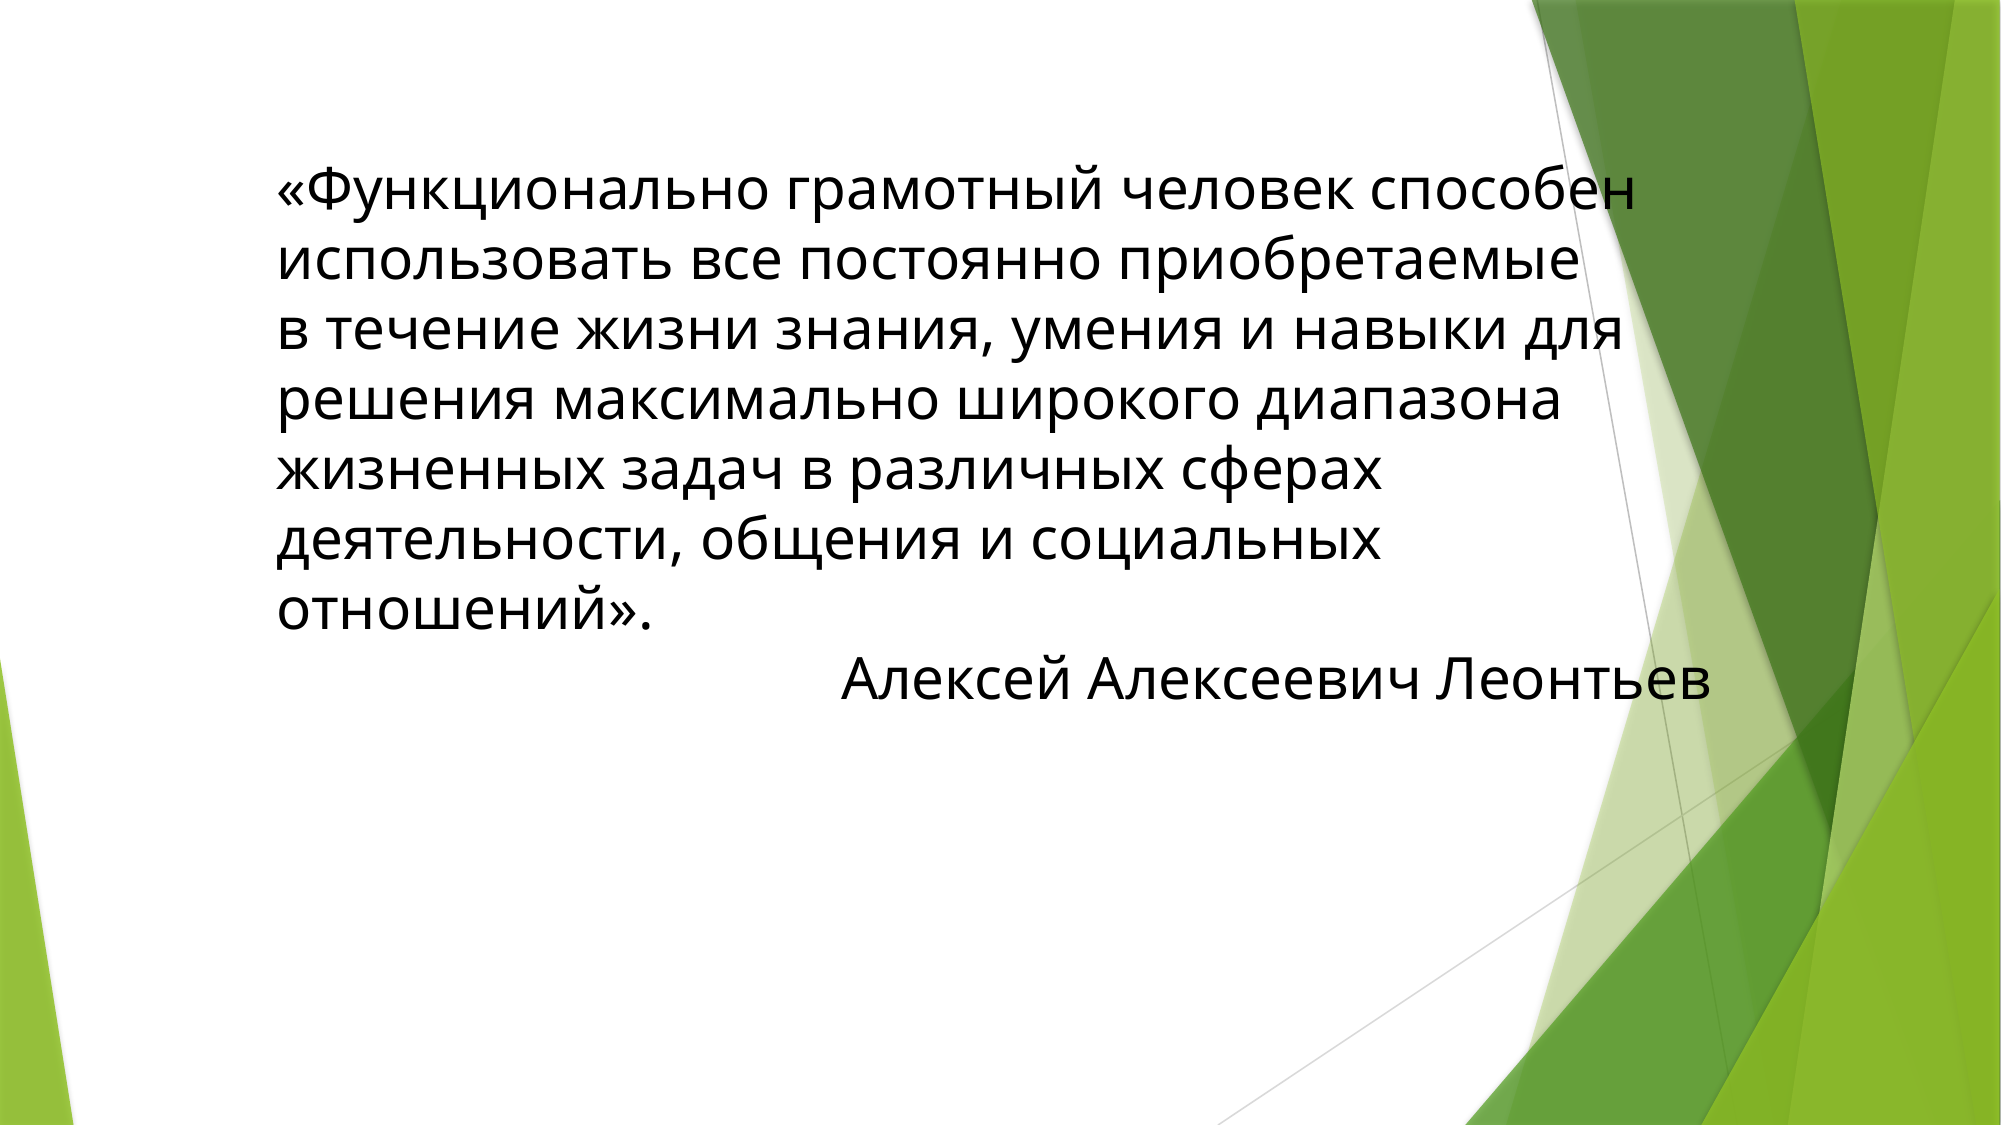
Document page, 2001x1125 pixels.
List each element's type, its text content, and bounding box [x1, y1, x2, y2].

text_box «Функционально грамотный человек способен использовать все постоянно приобретаемые в течение жизни знания, умения и навыки для решения максимально широкого диапазона жизненных задач в различных сферах деятельности, общения и социальных отношений». Алексей Алексеевич Леонтьев [261, 144, 1745, 859]
